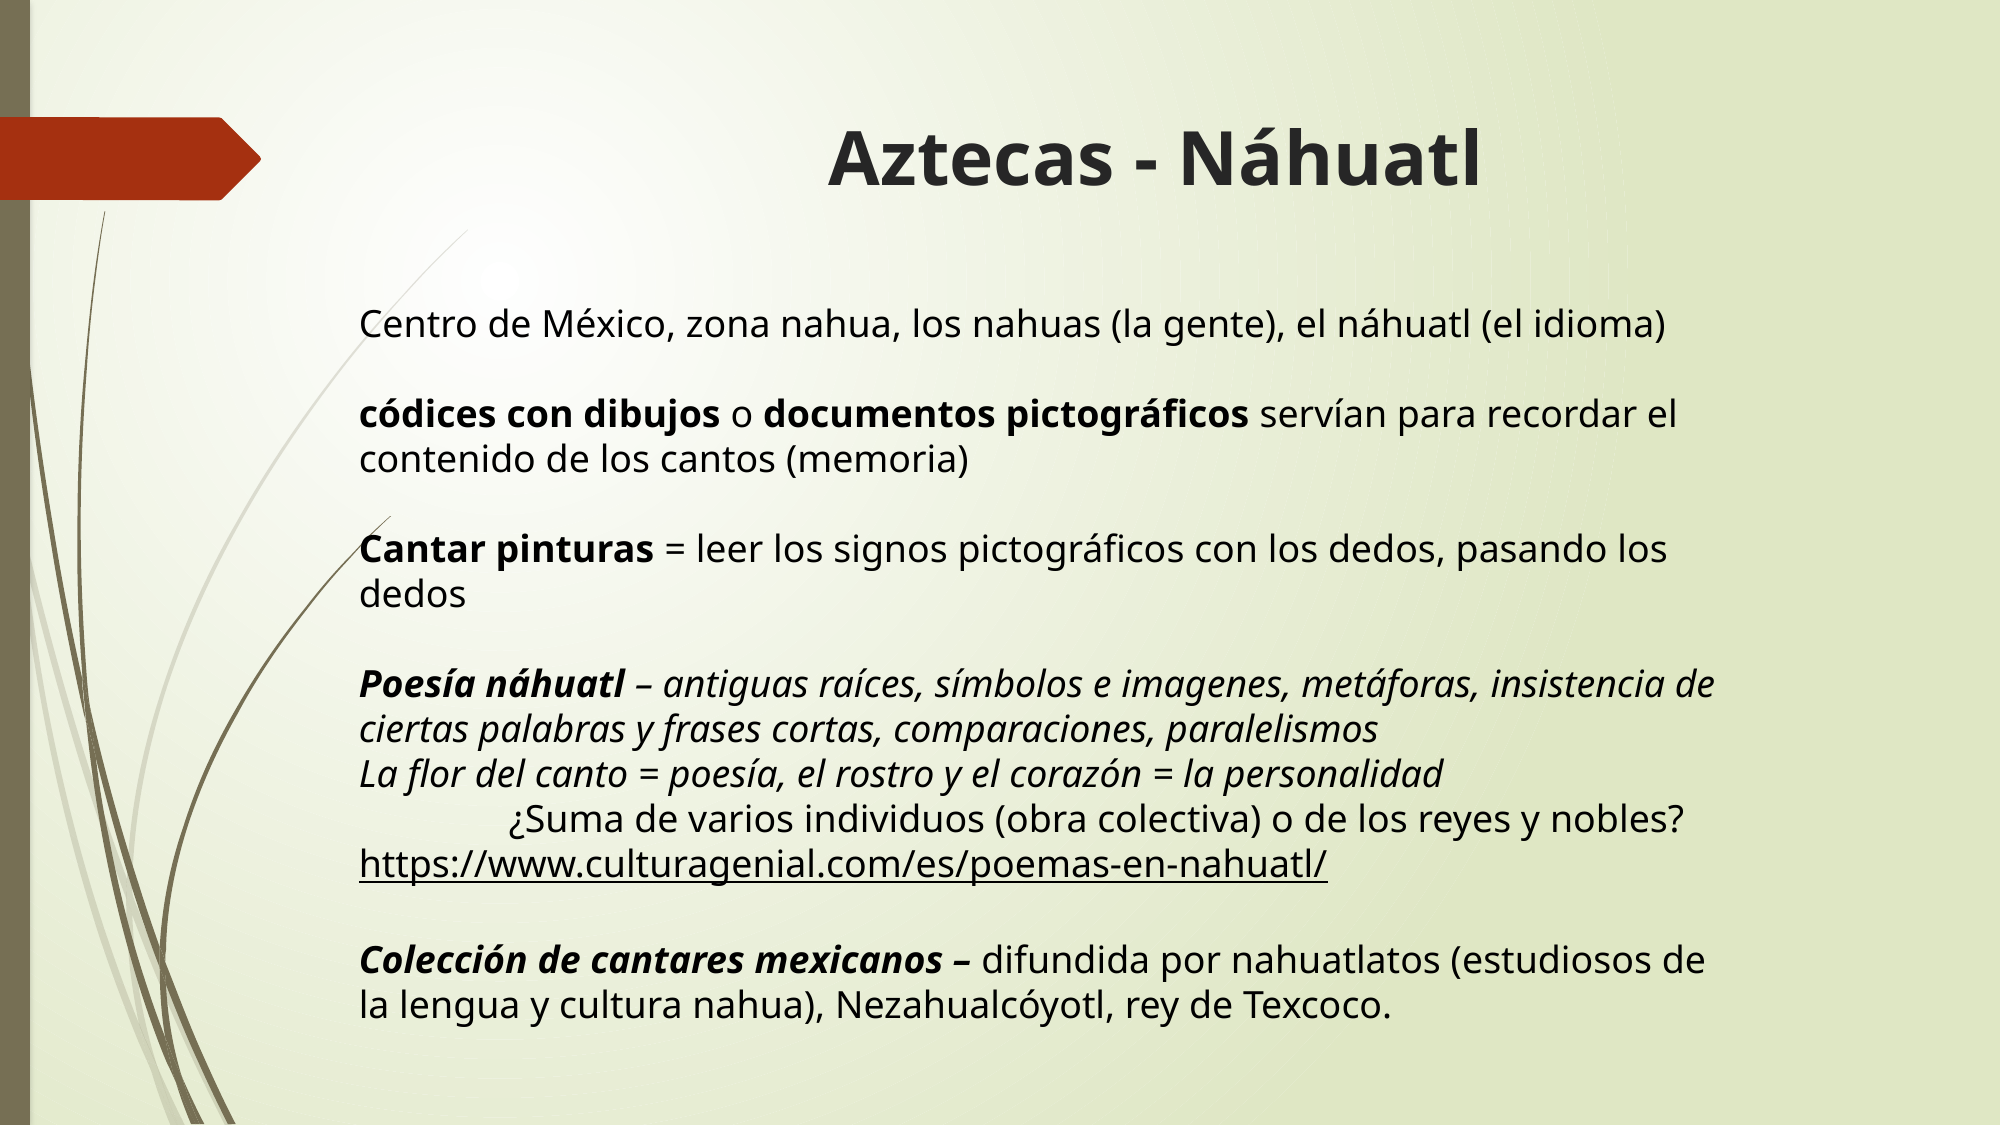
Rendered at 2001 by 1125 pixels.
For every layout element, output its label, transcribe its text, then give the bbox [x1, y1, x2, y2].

text_box Centro de México, zona nahua, los nahuas (la gente), el náhuatl (el idioma) códices con dibujos o documentos pictográficos servían para recordar el contenido de los cantos (memoria) Cantar pinturas = leer los signos pictográficos con los dedos, pasando los dedos Poesía náhuatl – antiguas raíces, símbolos e imagenes, metáforas, insistencia de ciertas palabras y frases cortas, comparaciones, paralelismos La flor del canto = poesía, el rostro y el corazón = la personalidad ¿Suma de varios individuos (obra colectiva) o de los reyes y nobles? https://www.culturagenial.com/es/poemas-en-nahuatl/ Colección de cantares mexicanos – difundida por nahuatlatos (estudiosos de la lengua y cultura nahua), Nezahualcóyotl, rey de Texcoco. [344, 292, 1757, 1124]
title Aztecas - Náhuatl [425, 102, 1888, 293]
